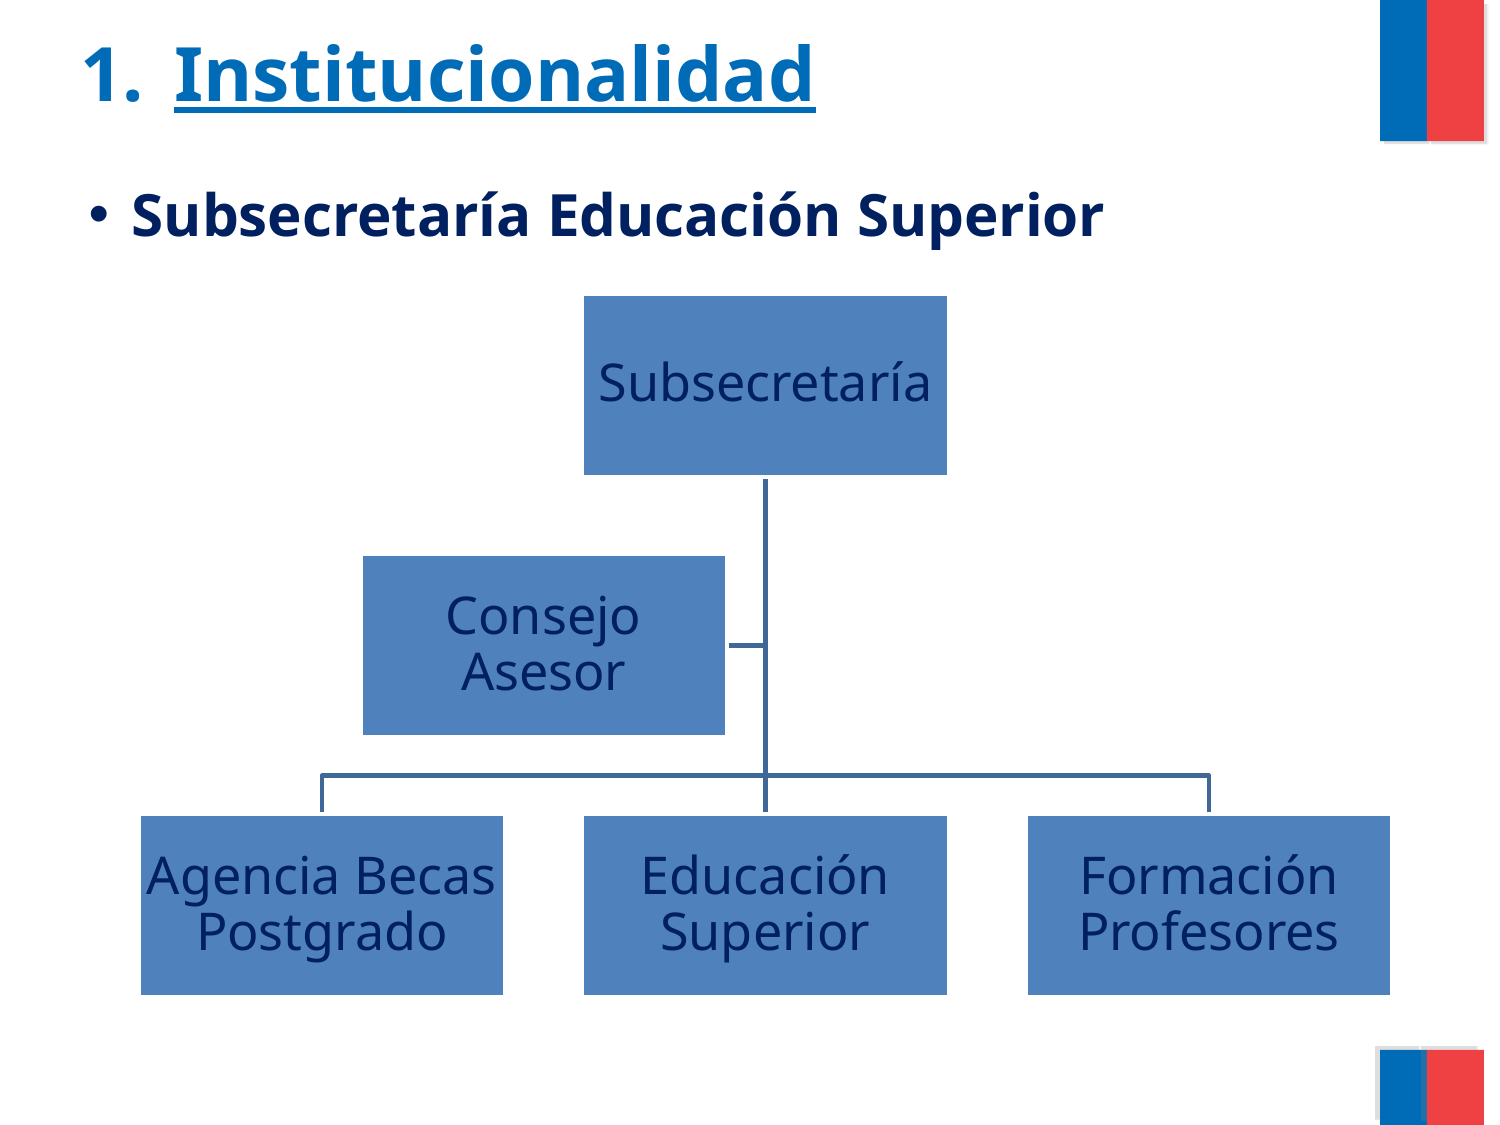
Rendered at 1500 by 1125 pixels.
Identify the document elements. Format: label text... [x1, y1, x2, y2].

title Institucionalidad [64, 18, 1405, 207]
text_box Subsecretaría Educación Superior [88, 178, 1489, 339]
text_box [138, 255, 1393, 1036]
